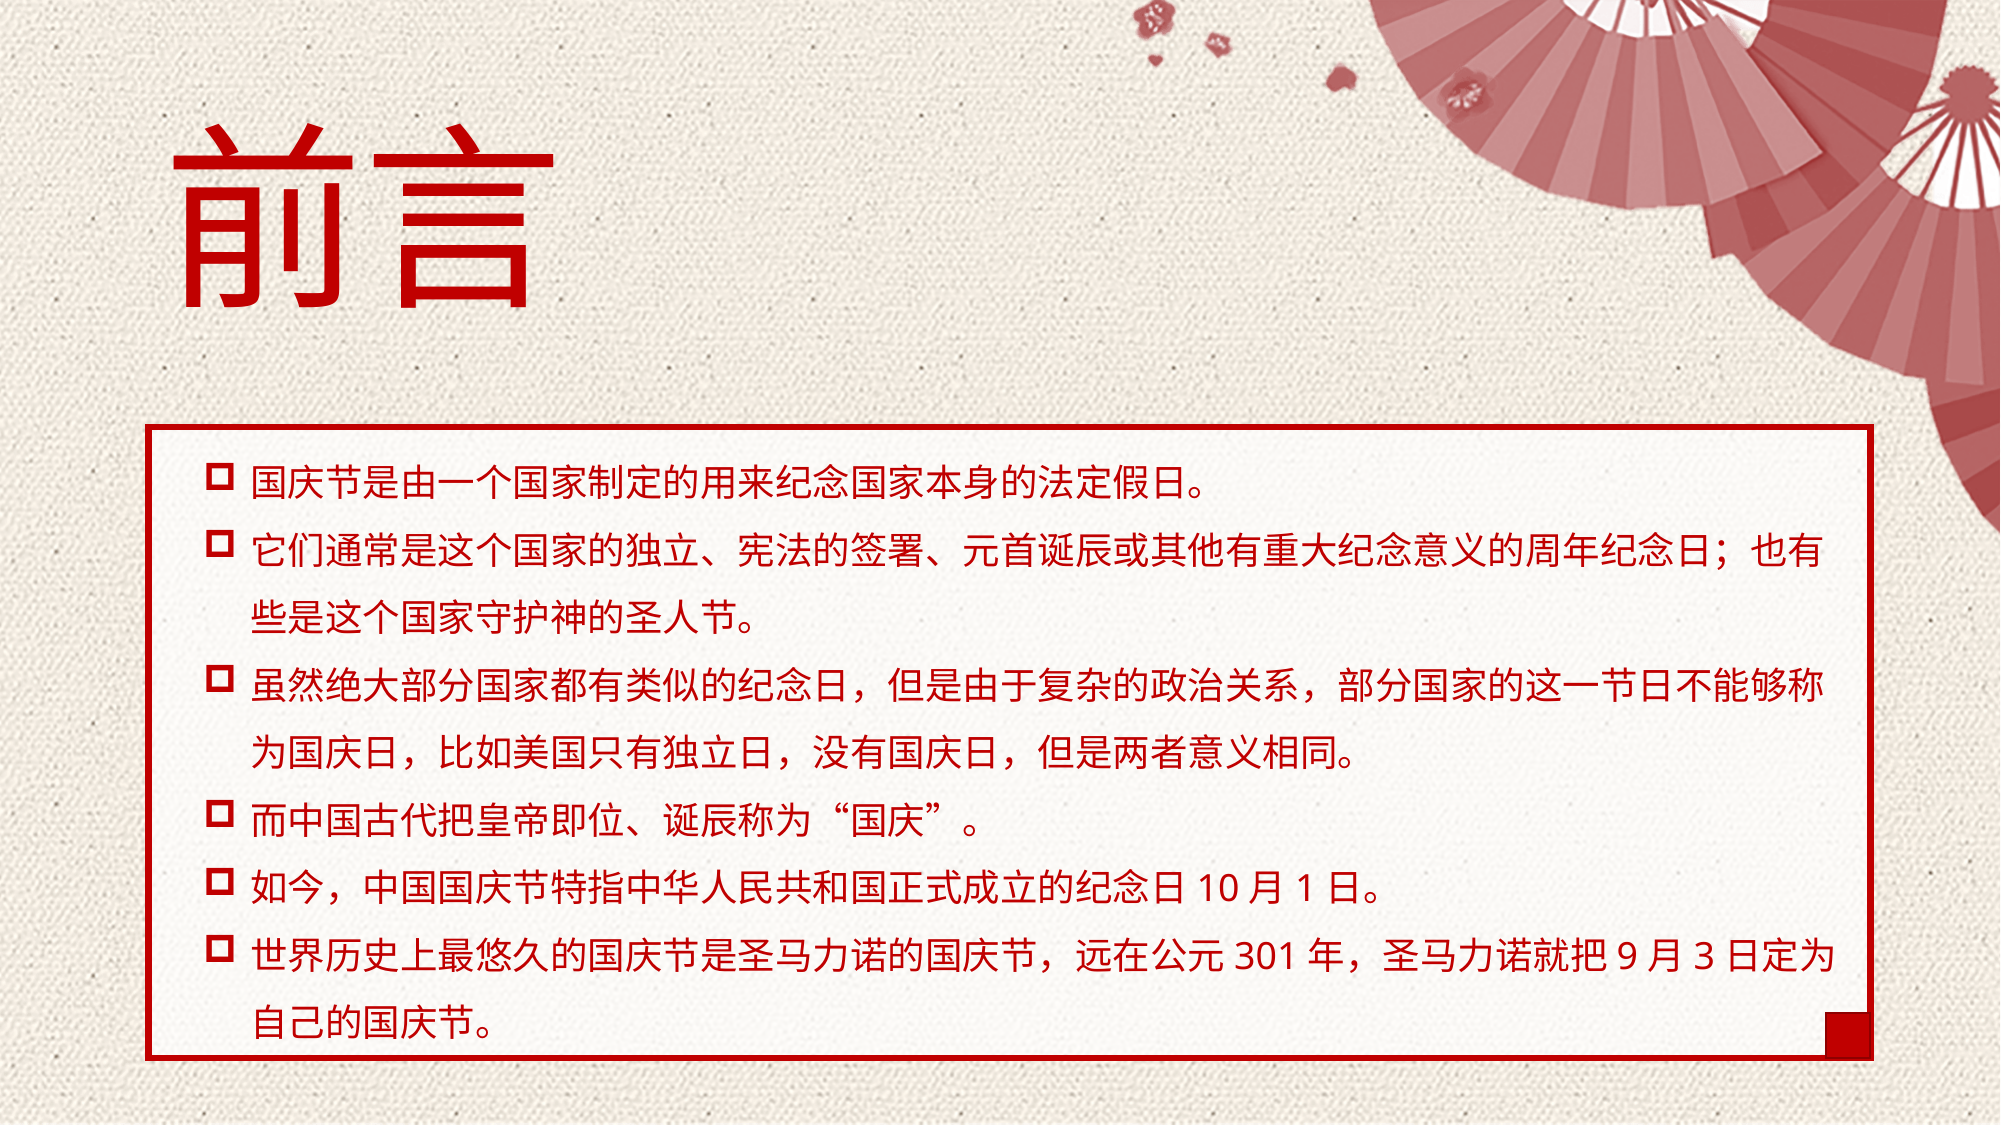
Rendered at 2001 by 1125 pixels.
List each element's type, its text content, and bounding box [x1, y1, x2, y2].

text_box [147, 426, 1825, 1059]
text_box [1825, 1012, 1871, 1059]
picture [0, 0, 2001, 1125]
text_box 前言 [148, 84, 620, 340]
text_box 国庆节是由一个国家制定的用来纪念国家本身的法定假日。 它们通常是这个国家的独立、宪法的签署、元首诞辰或其他有重大纪念意义的周年纪念日；也有些是这个国家守护神的圣人节。 虽然绝大部分国家都有类似的纪念日，但是由于复杂的政治关系，部分国家的这一节日不能够称为国庆日，比如美国只有独立日，没有国庆日，但是两者意义相同。 而中国古代把皇帝即位、诞辰称为“国庆”。 如今，中国国庆节特指中华人民共和国正式成立的纪念日10月1日。 世界历史上最悠久的国庆节是圣马力诺的国庆节，远在公元301年，圣马力诺就把9月3日定为自己的国庆节。 [188, 429, 1866, 1052]
text_box [1866, 669, 1872, 1059]
